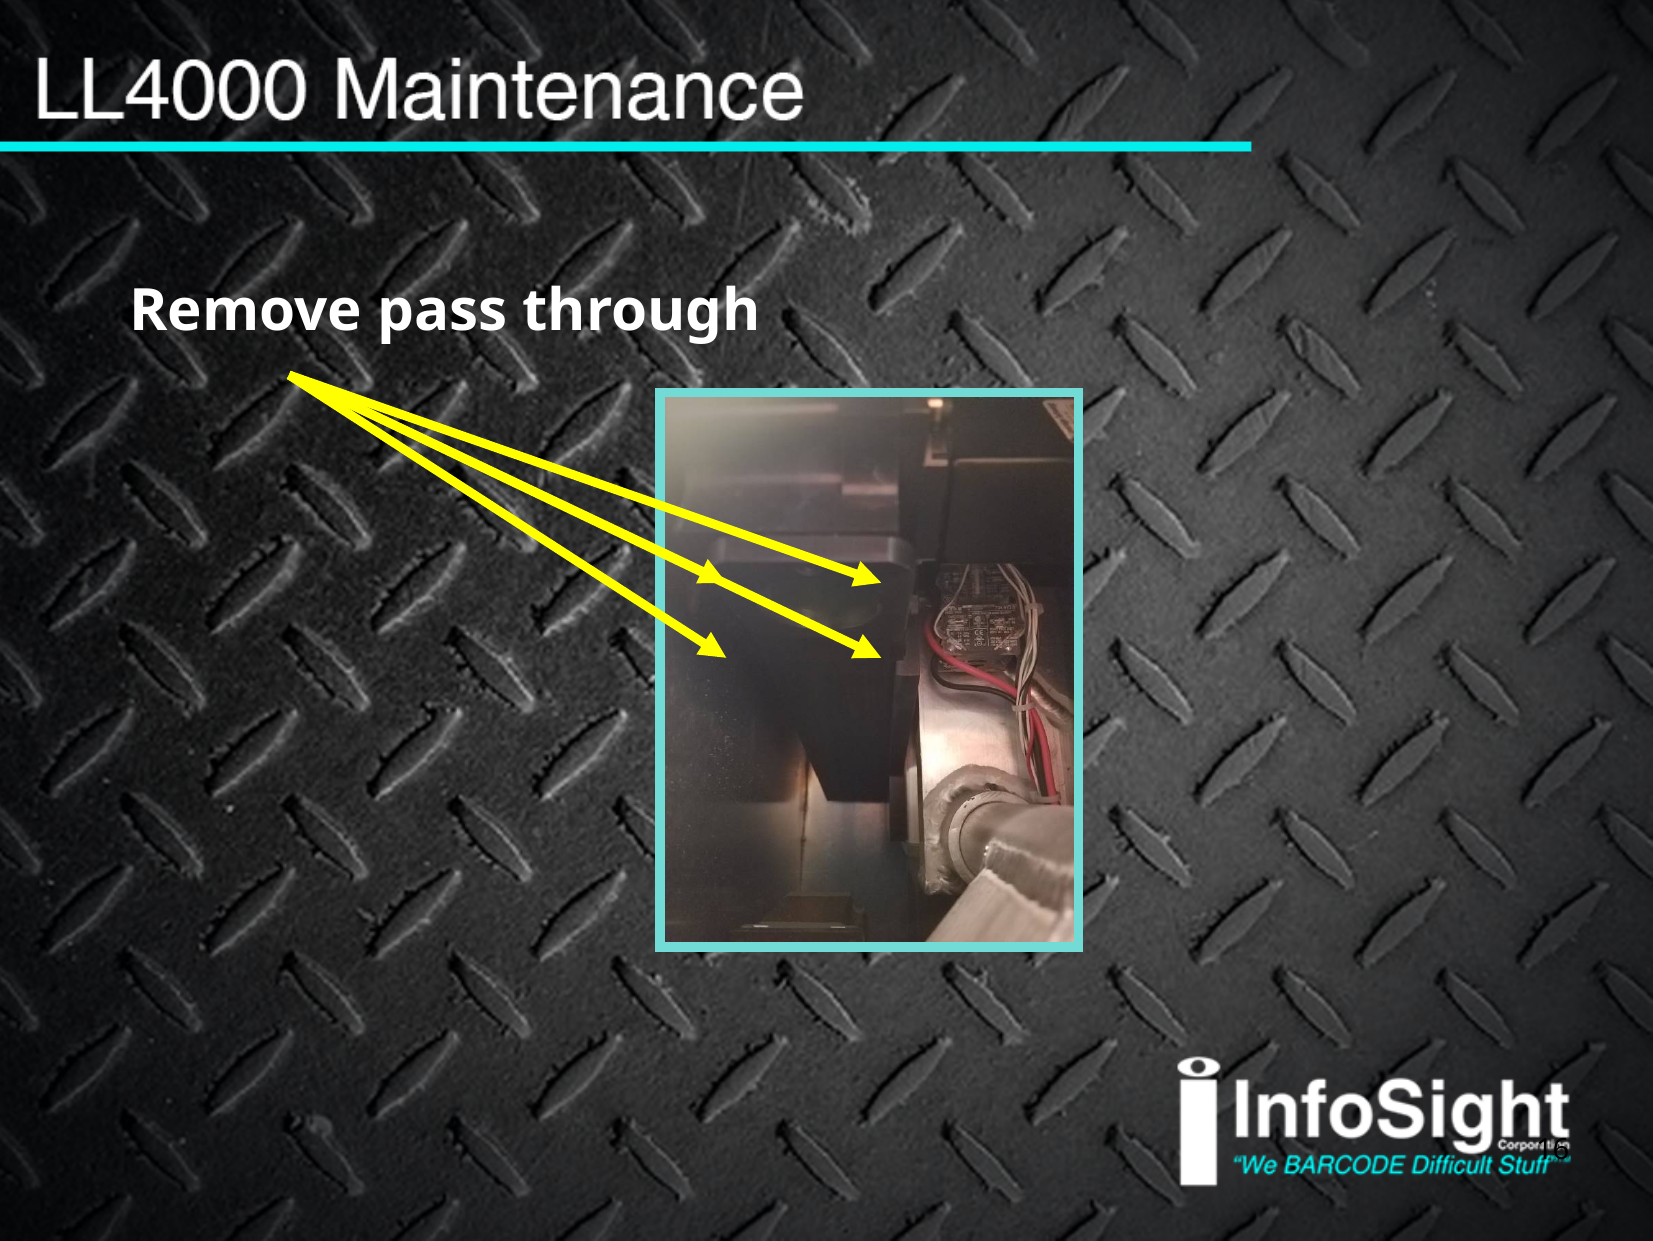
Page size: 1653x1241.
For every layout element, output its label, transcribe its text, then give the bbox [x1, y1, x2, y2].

slide_number 16 [1185, 1130, 1570, 1215]
picture [0, 0, 1653, 1241]
text_box Remove pass through [100, 267, 1638, 339]
